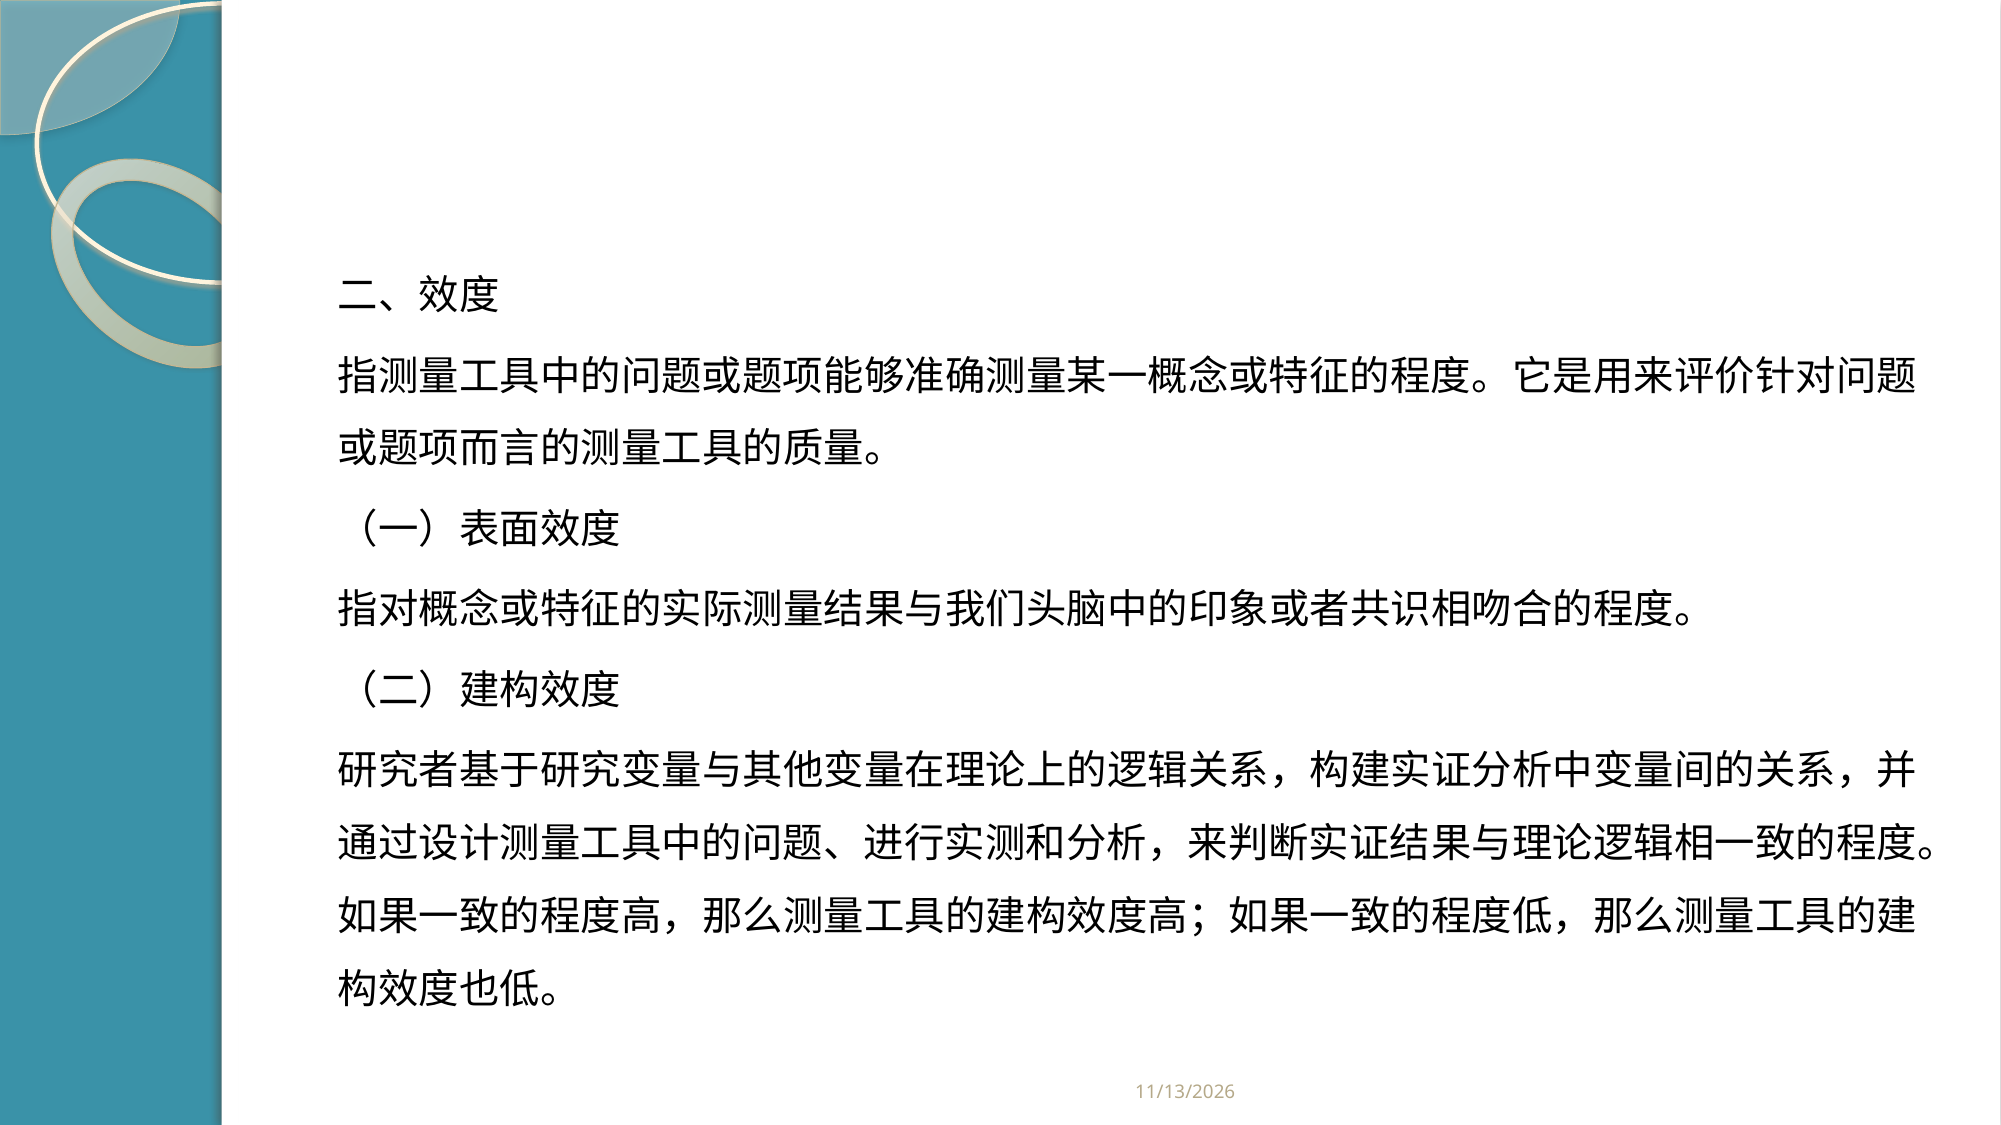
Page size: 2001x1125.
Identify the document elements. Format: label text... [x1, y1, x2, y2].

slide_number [783, 1034, 1250, 1113]
list 二、效度 指测量工具中的问题或题项能够准确测量某一概念或特征的程度。它是用来评价针对问题或题项而言的测量工具的质量。 （一）表面效度 指对概念或特征的实际测量结果与我们头脑中的印象或者共识相吻合的程度。 （二）建构效度 研究者基于研究变量与其他变量在理论上的逻辑关系，构建实证分析中变量间的关系，并通过设计测量工具中的问题、进行实测和分析，来判断实证结果与理论逻辑相一致的程度。如果一致的程度高，那么测量工具的建构效度高；如果一致的程度低，那么测量工具的建构效度也低。 [313, 237, 1954, 1025]
